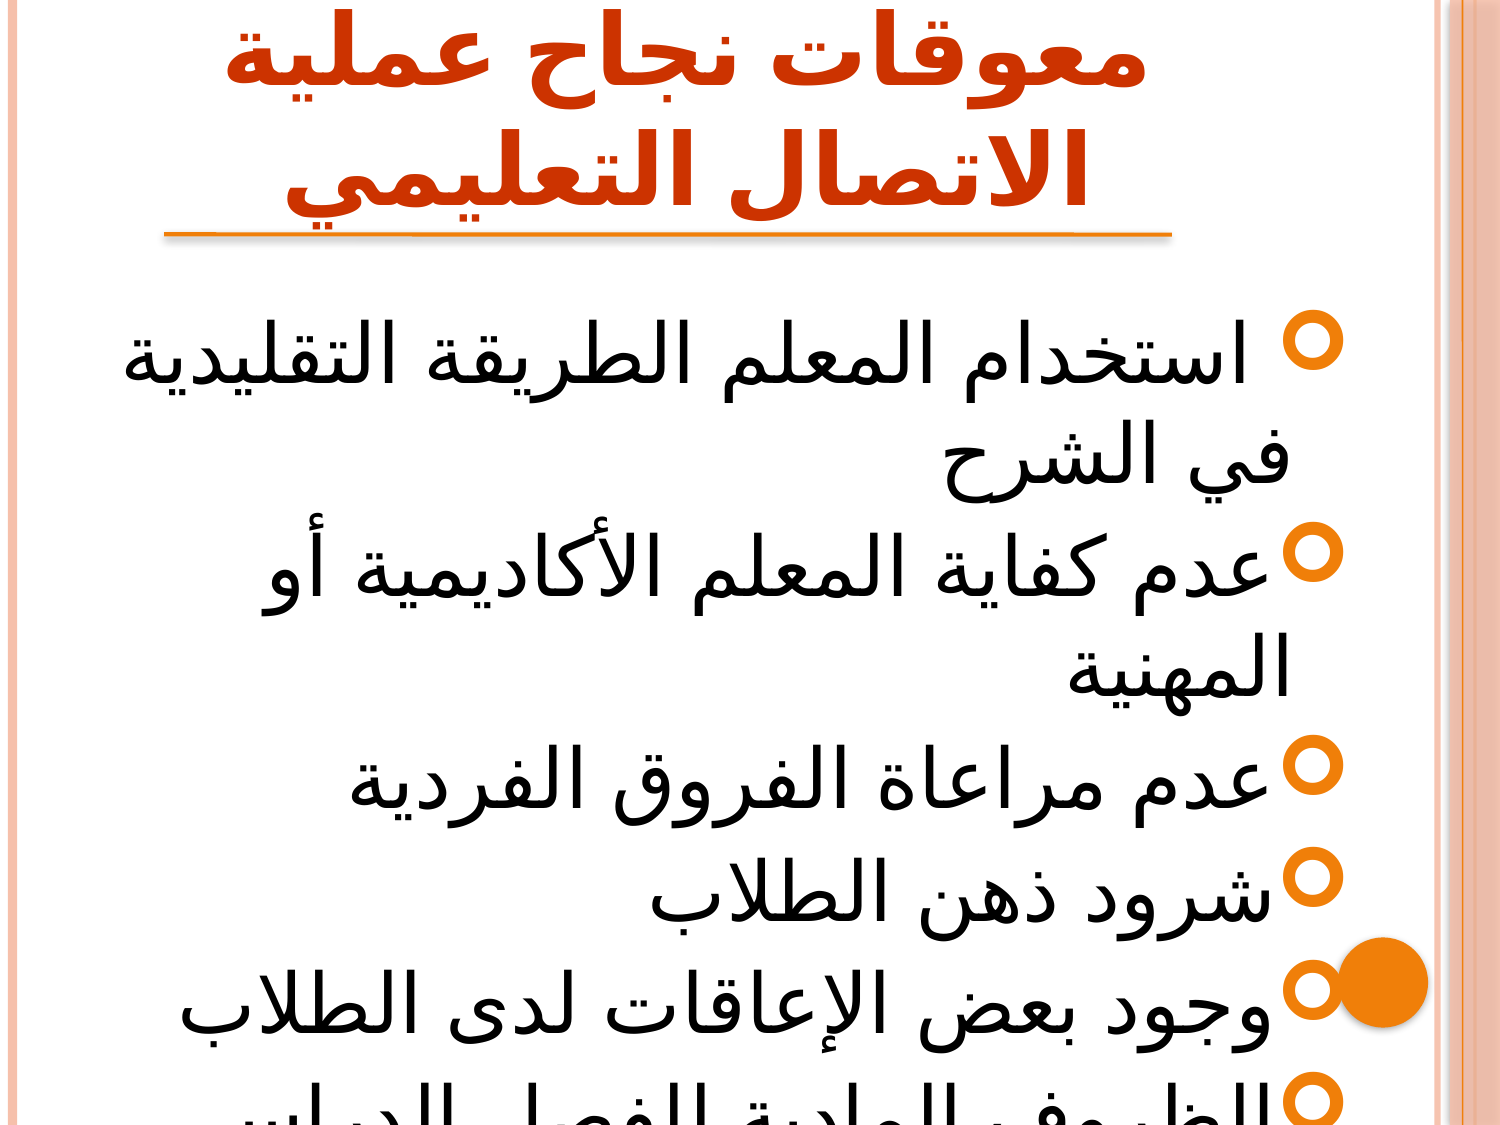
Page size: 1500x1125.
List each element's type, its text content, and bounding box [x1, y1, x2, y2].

text_box معوقات نجاح عملية الاتصال التعليمي [75, 45, 1300, 233]
list استخدام المعلم الطريقة التقليدية في الشرح عدم كفاية المعلم الأكاديمية أو المهنية عدم مراعاة الفروق الفردية شرود ذهن الطلاب وجود بعض الإعاقات لدى الطلاب الظروف المادية للفصل الدراسي [93, 292, 1366, 794]
